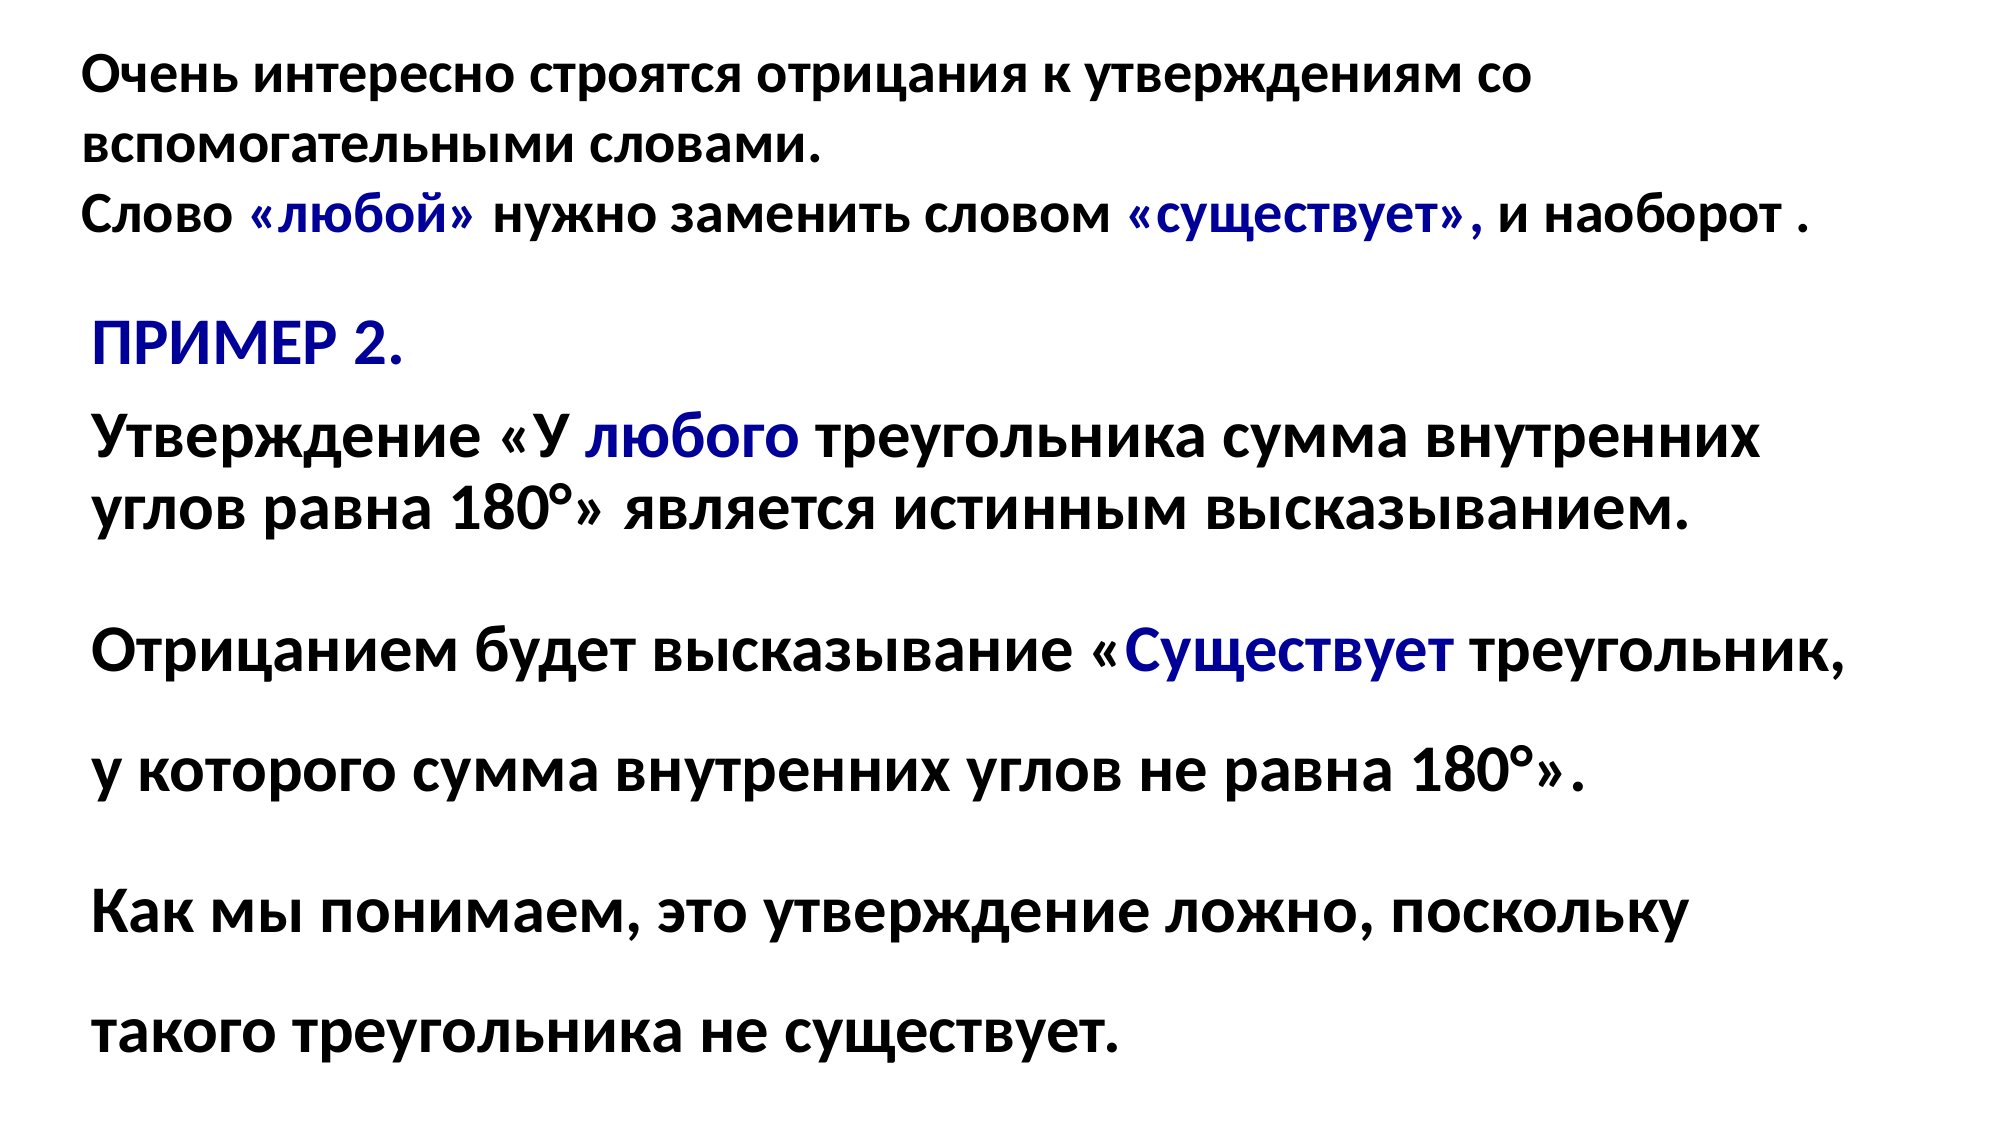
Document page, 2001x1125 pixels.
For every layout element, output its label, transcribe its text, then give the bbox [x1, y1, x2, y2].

list ПРИМЕР 2. Утверждение «У любого треугольника сумма внутренних углов равна 180°» является истинным высказыванием. Отрицанием будет высказывание «Существует треугольник, у которого сумма внутренних углов не равна 180°». Как мы понимаем, это утверждение ложно, поскольку такого треугольника не существует. [76, 299, 1863, 1074]
text_box Очень интересно строятся отрицания к утверждениям со вспомогательными словами. Слово «любой» нужно заменить словом «существует», и наоборот . [66, 27, 1934, 252]
